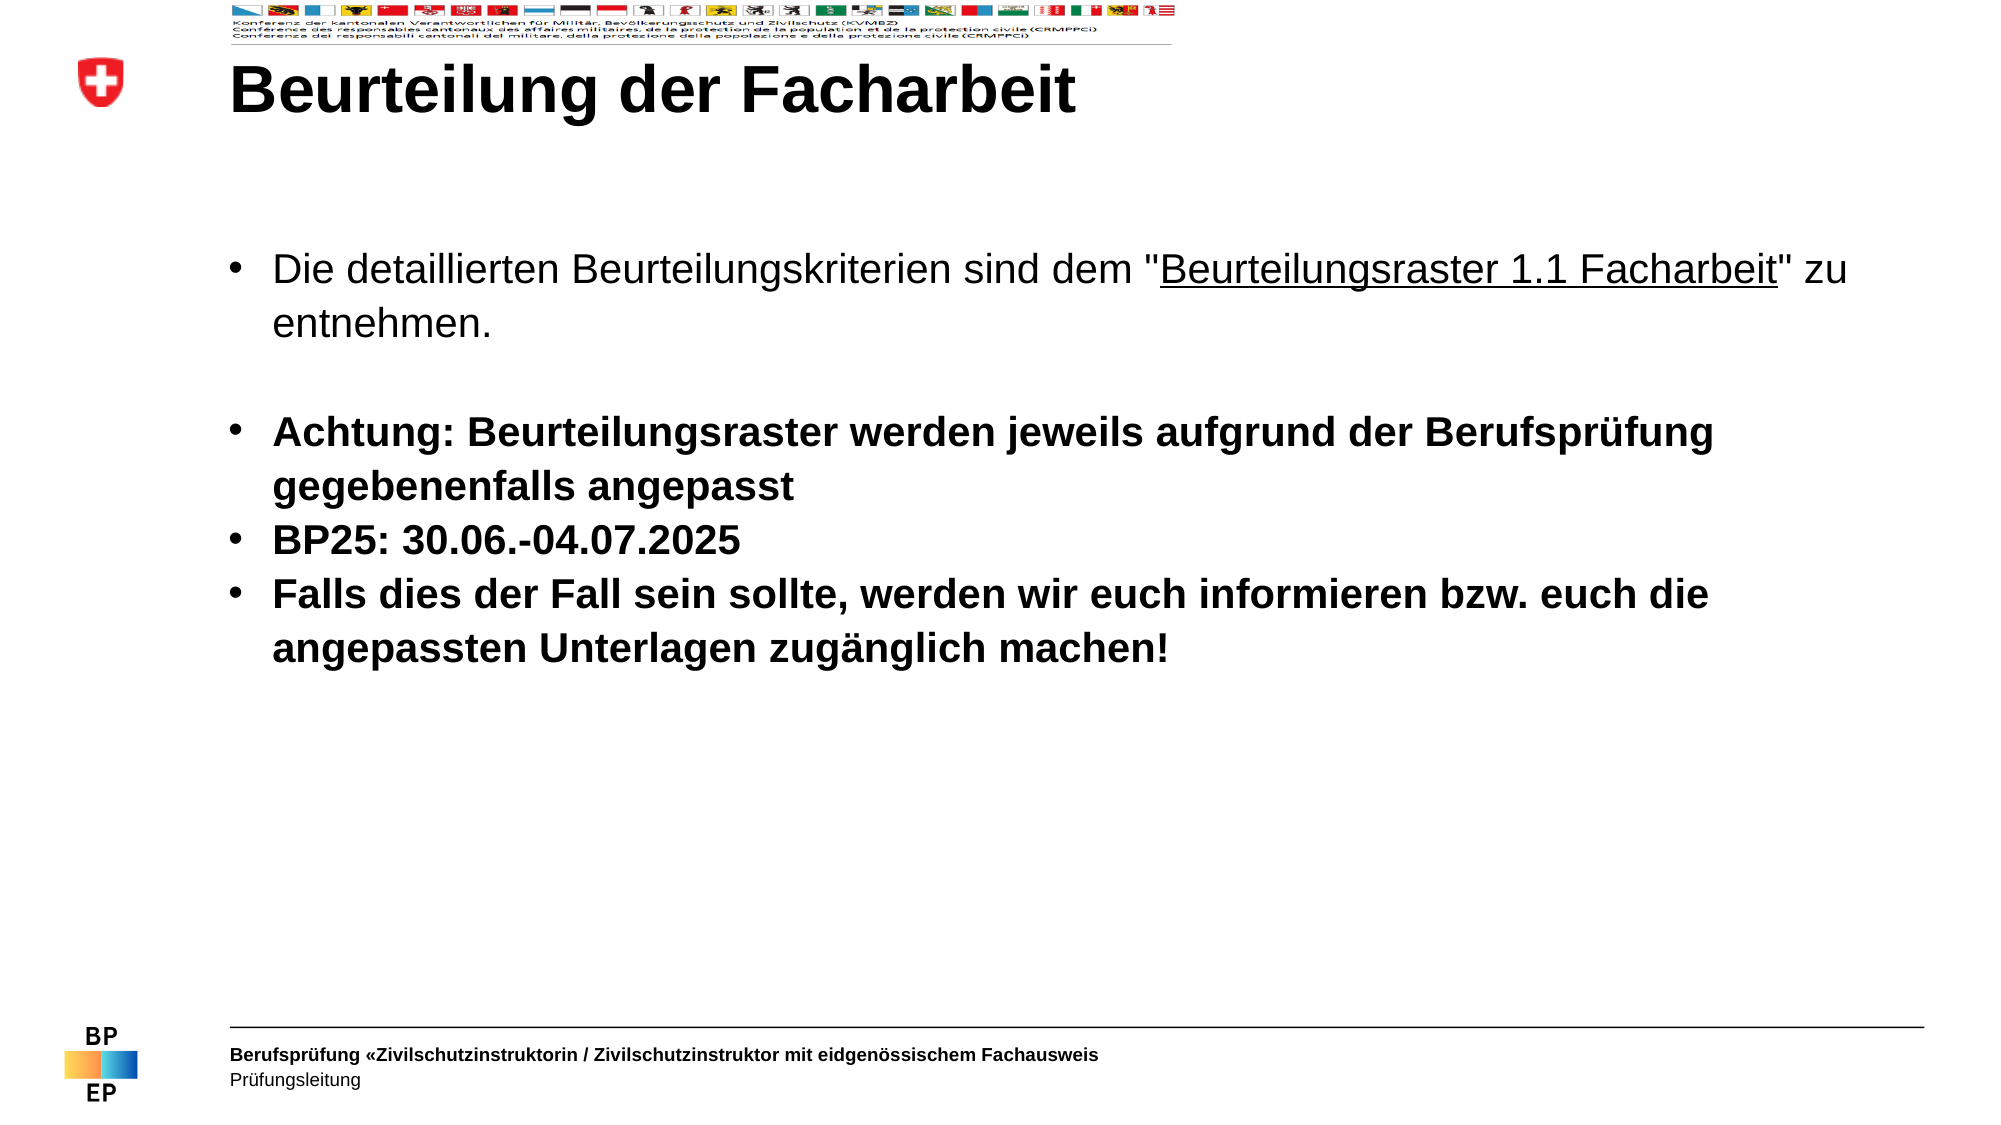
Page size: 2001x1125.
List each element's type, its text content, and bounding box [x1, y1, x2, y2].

footer Berufsprüfung «Zivilschutzinstruktorin / Zivilschutzinstruktor mit eidgenössischem Fachausweis Prüfungsleitung [229, 1040, 1177, 1088]
picture [61, 1021, 140, 1106]
list Die detaillierten Beurteilungskriterien sind dem "Beurteilungsraster 1.1 Facharbeit" zu entnehmen. Achtung: Beurteilungsraster werden jeweils aufgrund der Berufsprüfung gegebenenfalls angepasst BP25: 30.06.-04.07.2025 Falls dies der Fall sein sollte, werden wir euch informieren bzw. euch die angepassten Unterlagen zugänglich machen! [228, 237, 1922, 981]
picture [229, 4, 1175, 46]
title Beurteilung der Facharbeit [229, 50, 1922, 199]
